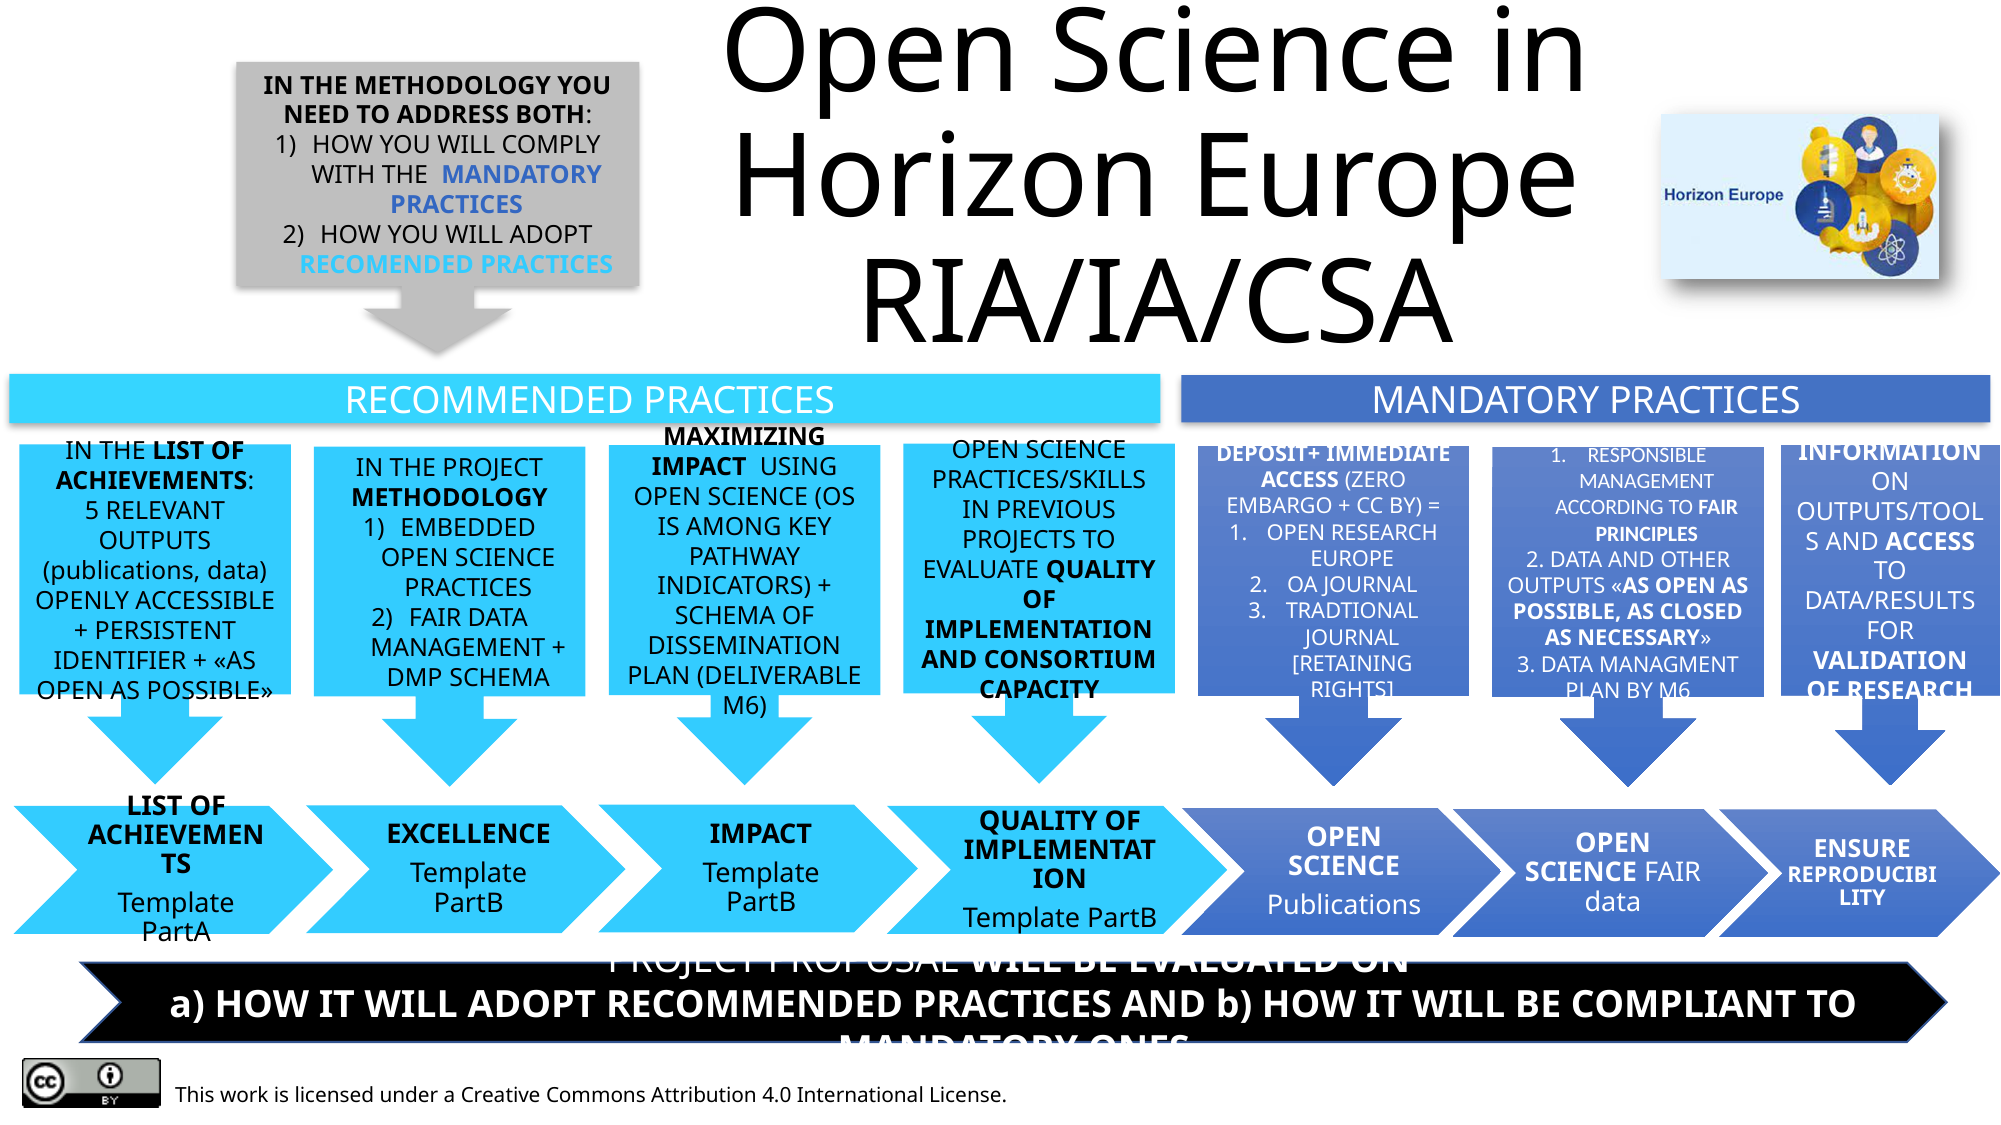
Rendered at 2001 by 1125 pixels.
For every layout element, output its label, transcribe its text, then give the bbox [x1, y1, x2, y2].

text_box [1719, 809, 2000, 938]
picture [22, 1058, 161, 1108]
title Open Science in Horizon Europe RIA/IA/CSA [605, 0, 1705, 375]
text_box MANDATORY PRACTICES [1180, 374, 1991, 424]
picture [1640, 93, 1981, 321]
text_box MAXIMIZING IMPACT USING OPEN SCIENCE (OS IS AMONG KEY PATHWAY INDICATORS) + SCHEMA OF DISSEMINATION PLAN (DELIVERABLE M6) [608, 445, 881, 786]
text_box OPEN SCIENCE PRACTICES/SKILLS IN PREVIOUS PROJECTS TO EVALUATE QUALITY OF IMPLEMENTATION AND CONSORTIUM CAPACITY [903, 443, 1175, 784]
text_box DEPOSIT+ IMMEDIATE ACCESS (ZERO EMBARGO + CC BY) = OPEN RESEARCH EUROPE OA JOURNAL TRADTIONAL JOURNAL [RETAINING RIGHTS] [1197, 445, 1470, 787]
text_box INFORMATION ON OUTPUTS/TOOLS AND ACCESS TO DATA/RESULTS FOR VALIDATION OF RESEARCH [1780, 445, 2000, 786]
text_box RECOMMENDED PRACTICES [8, 373, 1162, 424]
text_box IN THE LIST OF ACHIEVEMENTS: 5 RELEVANT OUTPUTS (publications, data) OPENLY ACCESSIBLE + PERSISTENT IDENTIFIER + «AS OPEN AS POSSIBLE» [19, 444, 291, 785]
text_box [1181, 807, 1501, 936]
text_box IN THE METHODOLOGY YOU NEED TO ADDRESS BOTH: HOW YOU WILL COMPLY WITH THE MANDATORY PRACTICES HOW YOU WILL ADOPT RECOMENDED PRACTICES [236, 61, 640, 353]
text_box IN THE PROJECT METHODOLOGY EMBEDDED OPEN SCIENCE PRACTICES FAIR DATA MANAGEMENT + DMP SCHEMA [313, 446, 586, 787]
text_box This work is licensed under a Creative Commons Attribution 4.0 International License. [160, 1074, 1396, 1125]
text_box PROJECT PROPOSAL WILL BE EVALUATED ON a) HOW IT WILL ADOPT RECOMMENDED PRACTICES AND b) HOW IT WILL BE COMPLIANT TO MANDATORY ONES [78, 961, 1949, 1044]
text_box RESPONSIBLE MANAGEMENT ACCORDING TO FAIR PRINCIPLES 2. DATA AND OTHER OUTPUTS «AS OPEN AS POSSIBLE, AS CLOSED AS NECESSARY» 3. DATA MANAGMENT PLAN BY M6 [1492, 446, 1764, 787]
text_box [598, 804, 918, 933]
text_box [13, 805, 305, 934]
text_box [1452, 809, 1719, 938]
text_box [886, 805, 1228, 934]
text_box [305, 805, 626, 934]
